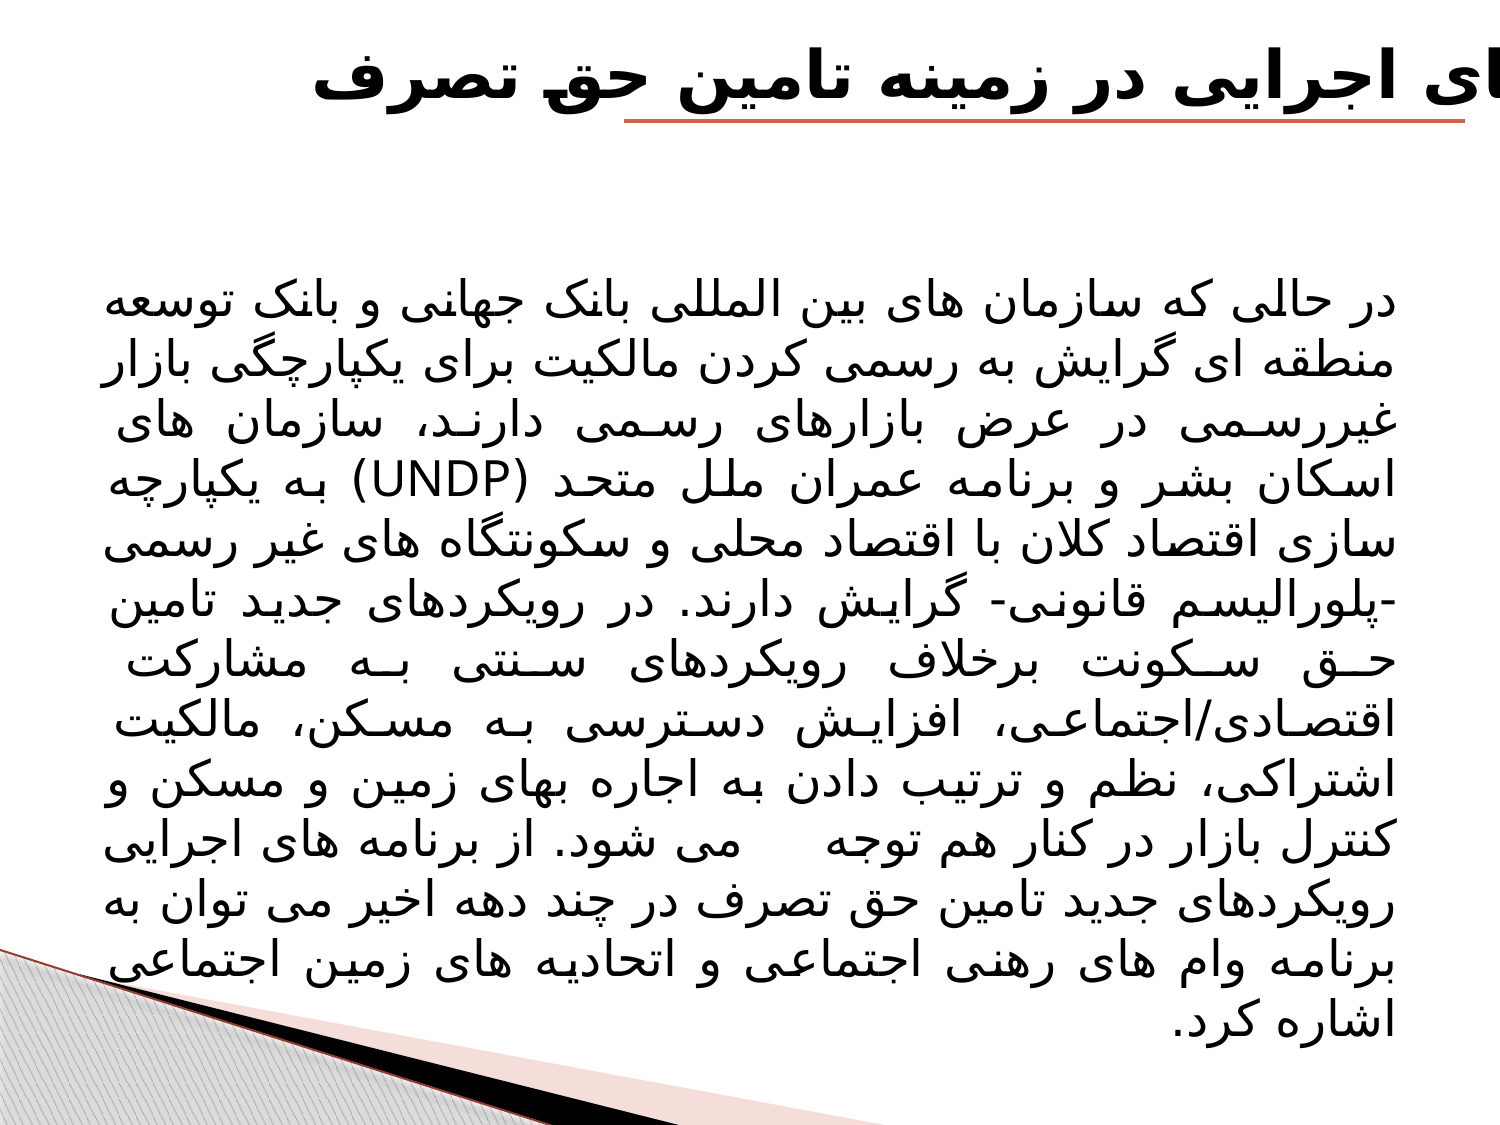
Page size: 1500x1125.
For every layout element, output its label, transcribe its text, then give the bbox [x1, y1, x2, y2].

text_box در حالی که سازمان های بین المللی بانک جهانی و بانک توسعه منطقه ای گرایش به رسمی کردن مالکیت برای یکپارچگی بازار غیررسمی در عرض بازارهای رسمی دارند، سازمان های اسکان بشر و برنامه عمران ملل متحد (UNDP) به یکپارچه سازی اقتصاد کلان با اقتصاد محلی و سکونتگاه های غیر رسمی -پلورالیسم قانونی- گرایش دارند. در رویکردهای جدید تامین حق سکونت برخلاف رویکردهای سنتی به مشارکت اقتصادی/اجتماعی، افزایش دسترسی به مسکن، مالکیت اشتراکی، نظم و ترتیب دادن به اجاره بهای زمین و مسکن و کنترل بازار در کنار هم توجه می شود. از برنامه های اجرایی رویکردهای جدید تامین حق تصرف در چند دهه اخیر می توان به برنامه وام های رهنی اجتماعی و اتحادیه های زمین اجتماعی اشاره کرد. [87, 259, 1413, 1055]
text_box برنامه های اجرایی در زمینه تامین حق تصرف [296, 24, 1500, 120]
